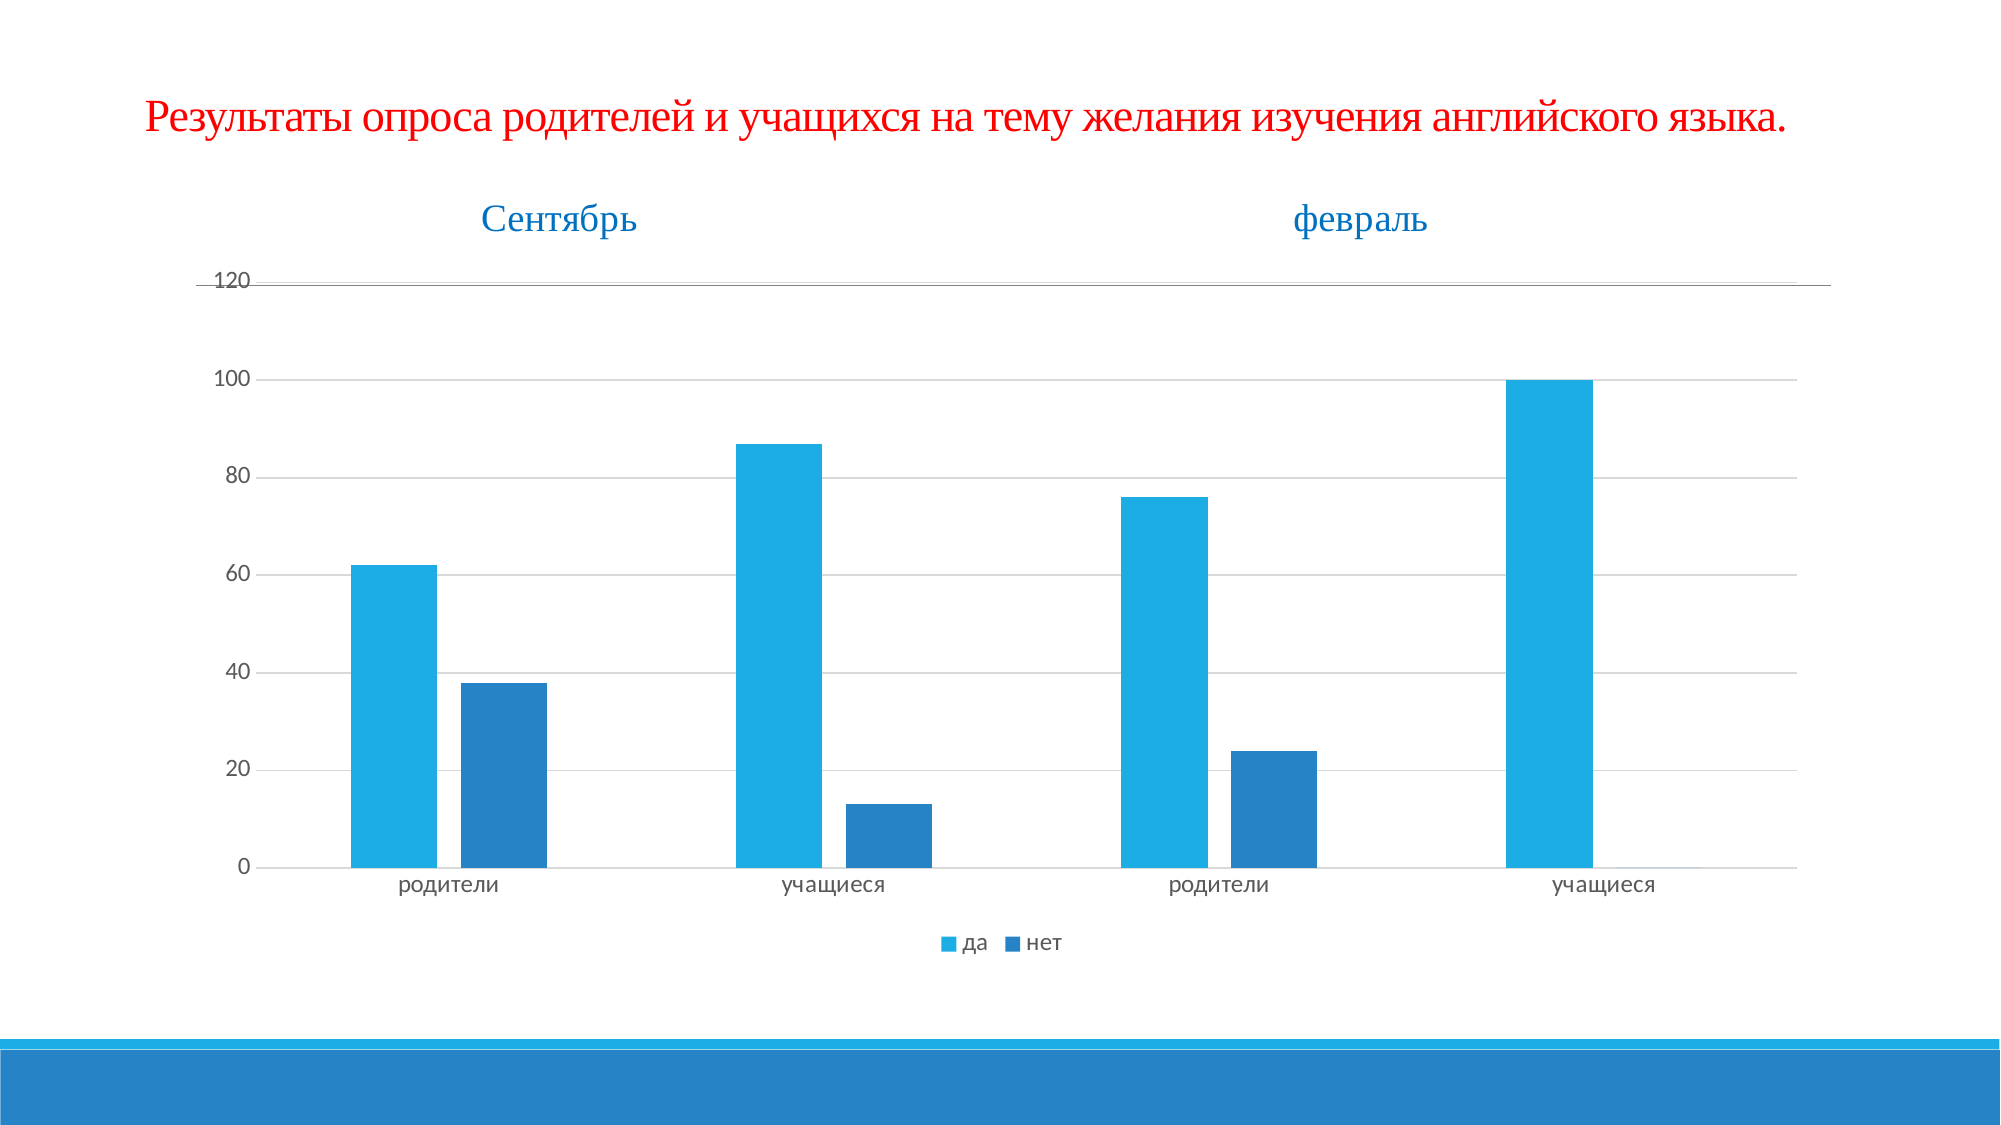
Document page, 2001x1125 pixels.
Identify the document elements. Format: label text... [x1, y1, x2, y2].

title Результаты опроса родителей и учащихся на тему желания изучения английского языка. [88, 74, 1843, 149]
chart [179, 164, 1831, 964]
